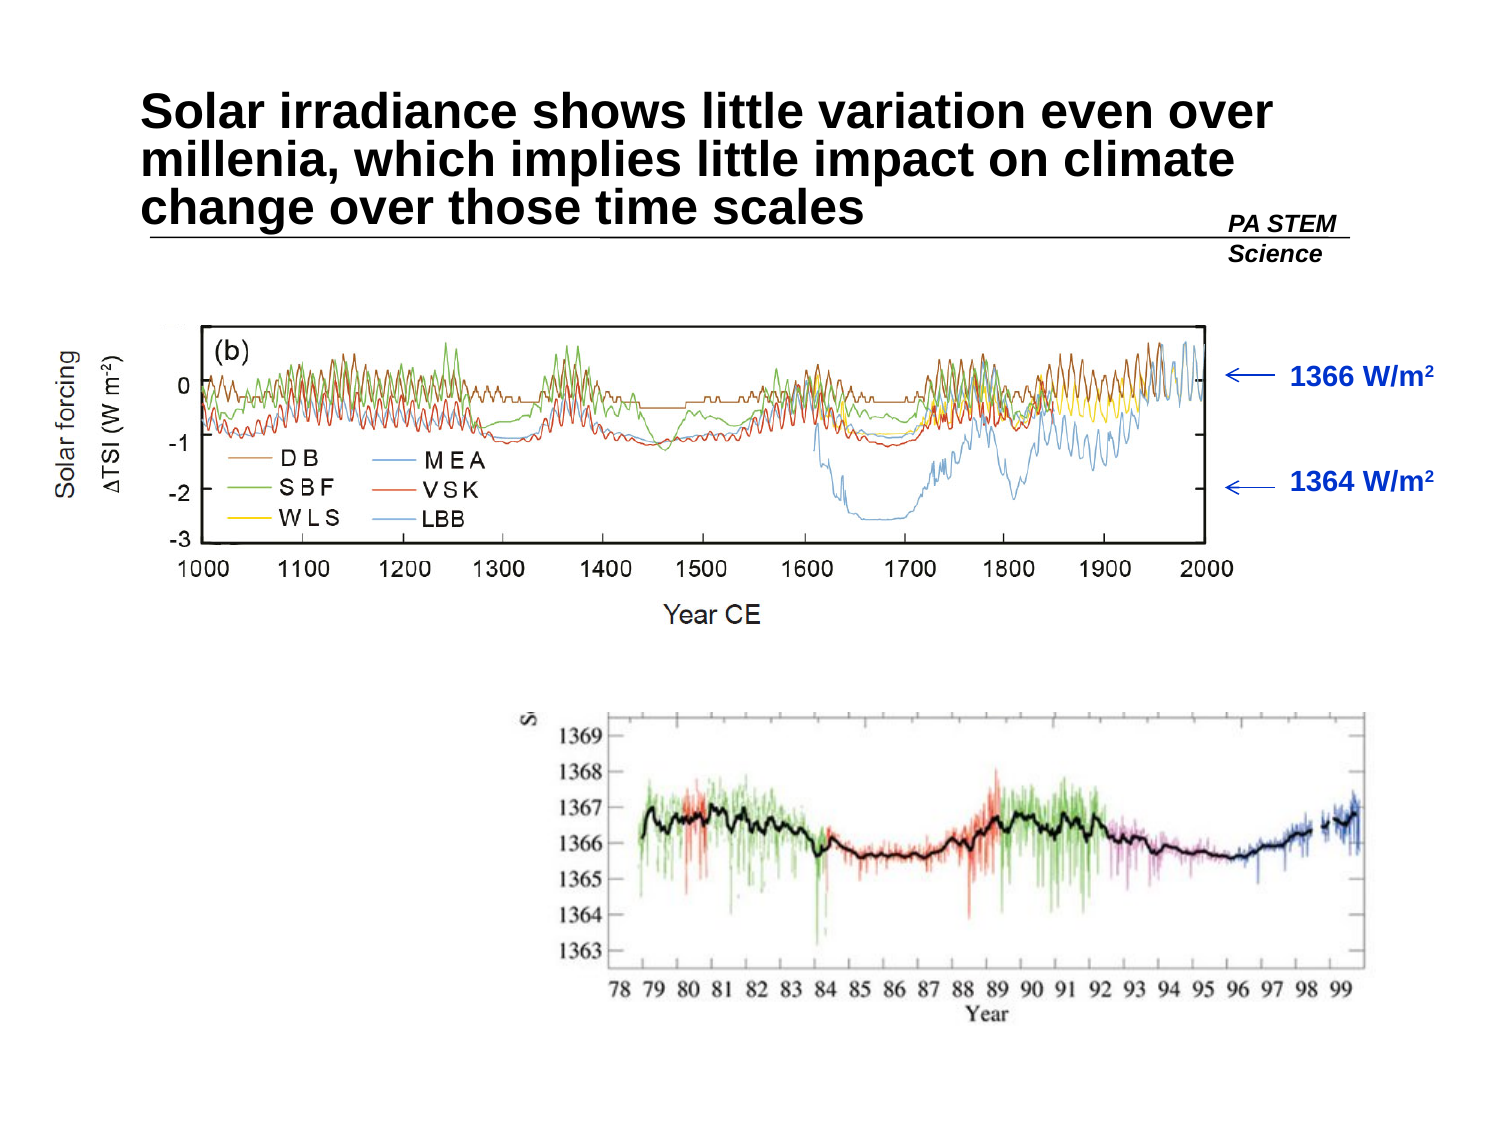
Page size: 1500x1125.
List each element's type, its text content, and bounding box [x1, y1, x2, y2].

text_box 1366 W/m2 1364 W/m2 [1279, 349, 1463, 505]
title Solar irradiance shows little variation even over millenia, which implies little impact on climate change over those time scales [124, 62, 1426, 263]
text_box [149, 199, 1353, 276]
picture [24, 324, 1276, 626]
picture [499, 712, 1401, 1038]
